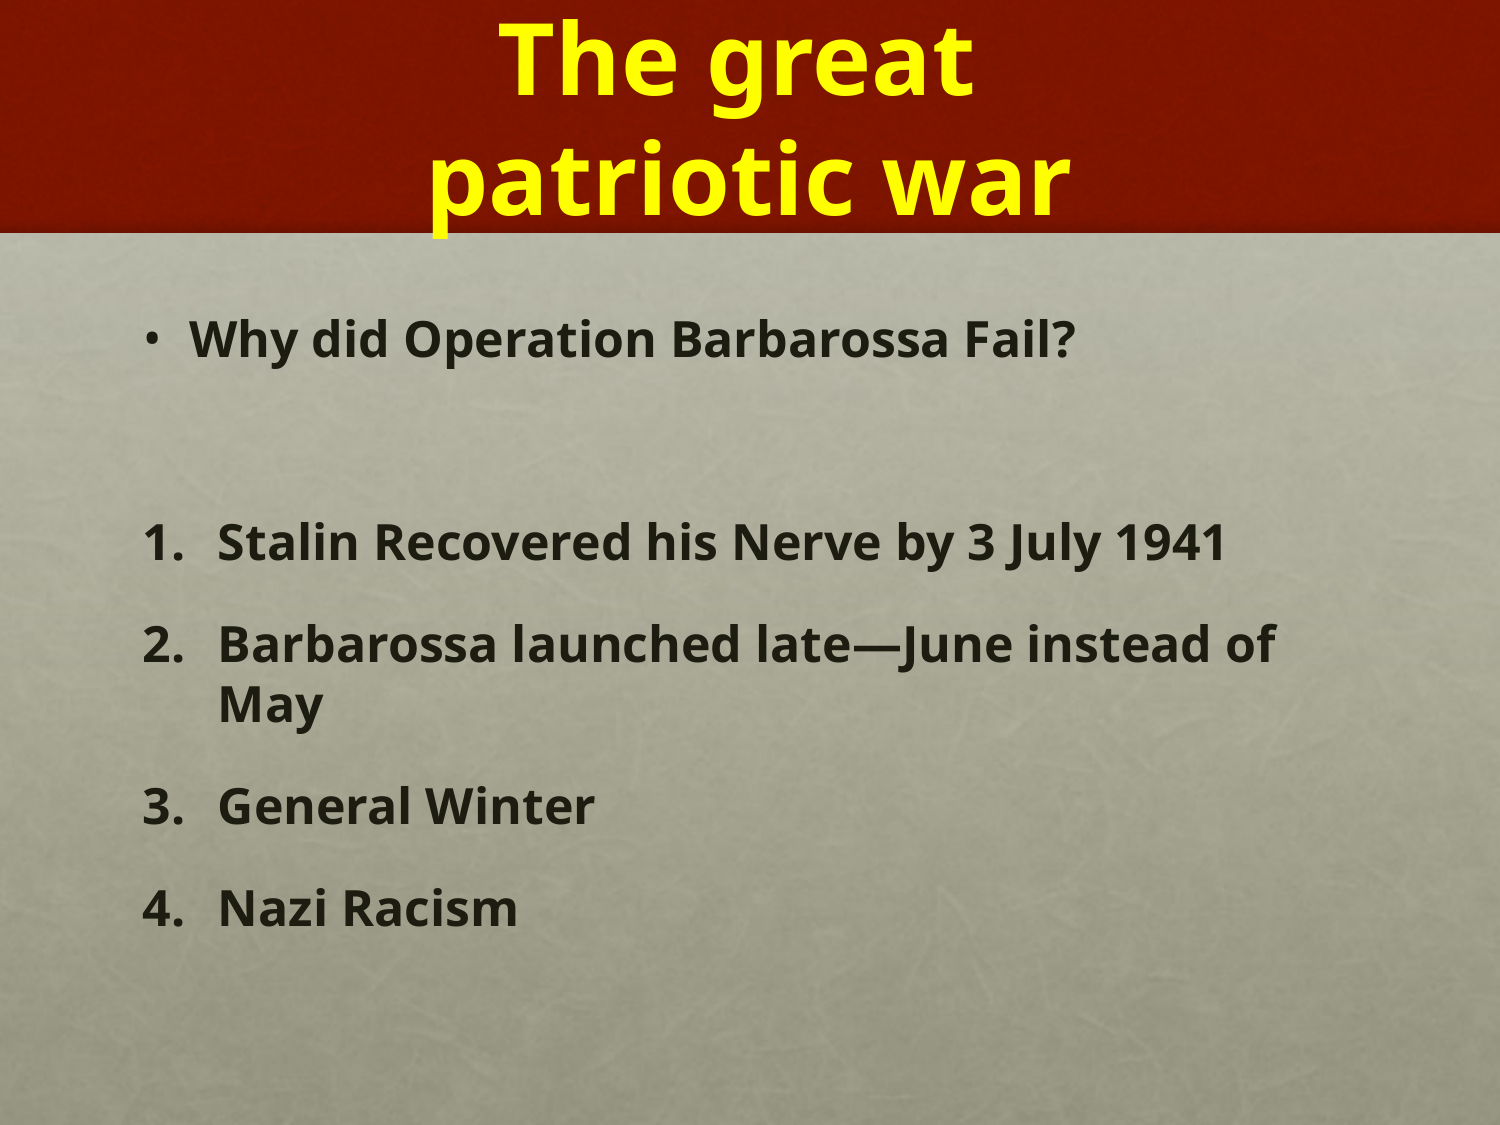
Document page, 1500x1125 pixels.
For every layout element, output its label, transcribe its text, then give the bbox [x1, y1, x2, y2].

picture [0, 214, 1500, 1125]
title The great patriotic war [127, 10, 1372, 221]
list Why did Operation Barbarossa Fail? Stalin Recovered his Nerve by 3 July 1941 Barbarossa launched late—June instead of May General Winter Nazi Racism [127, 299, 1372, 1125]
